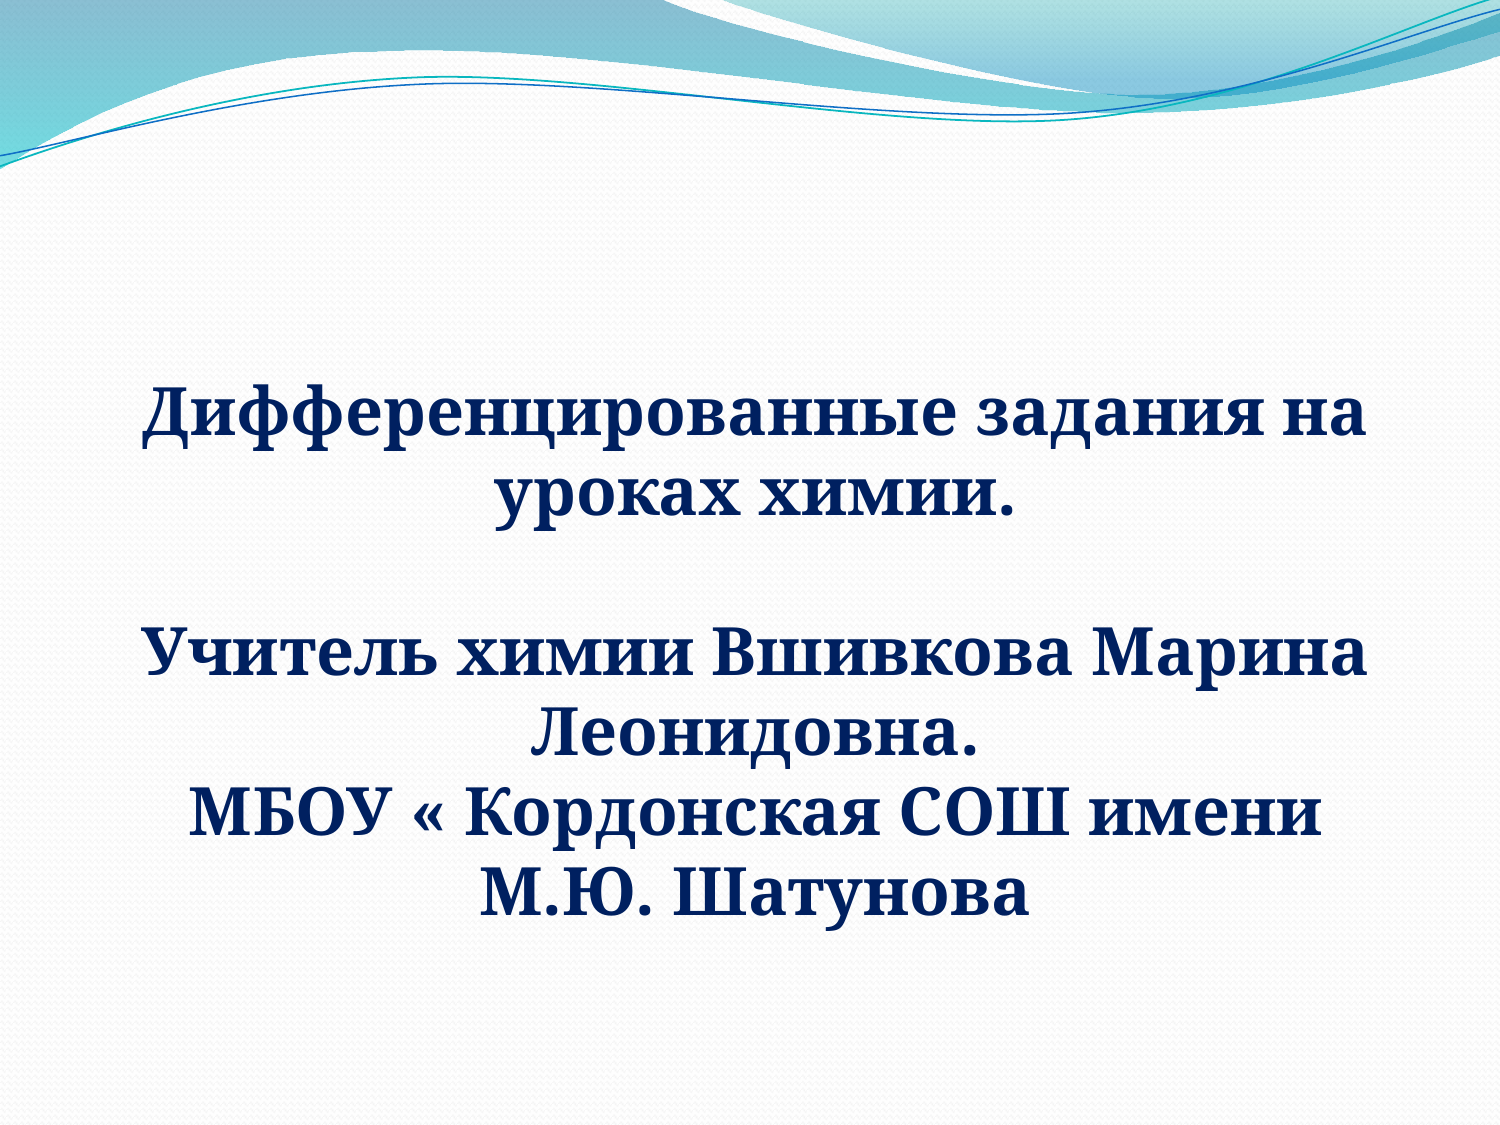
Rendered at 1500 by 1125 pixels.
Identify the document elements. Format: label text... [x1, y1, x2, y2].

text_box Дифференцированные задания на уроках химии. Учитель химии Вшивкова Марина Леонидовна. МБОУ « Кордонская СОШ имени М.Ю. Шатунова [112, 361, 1400, 937]
